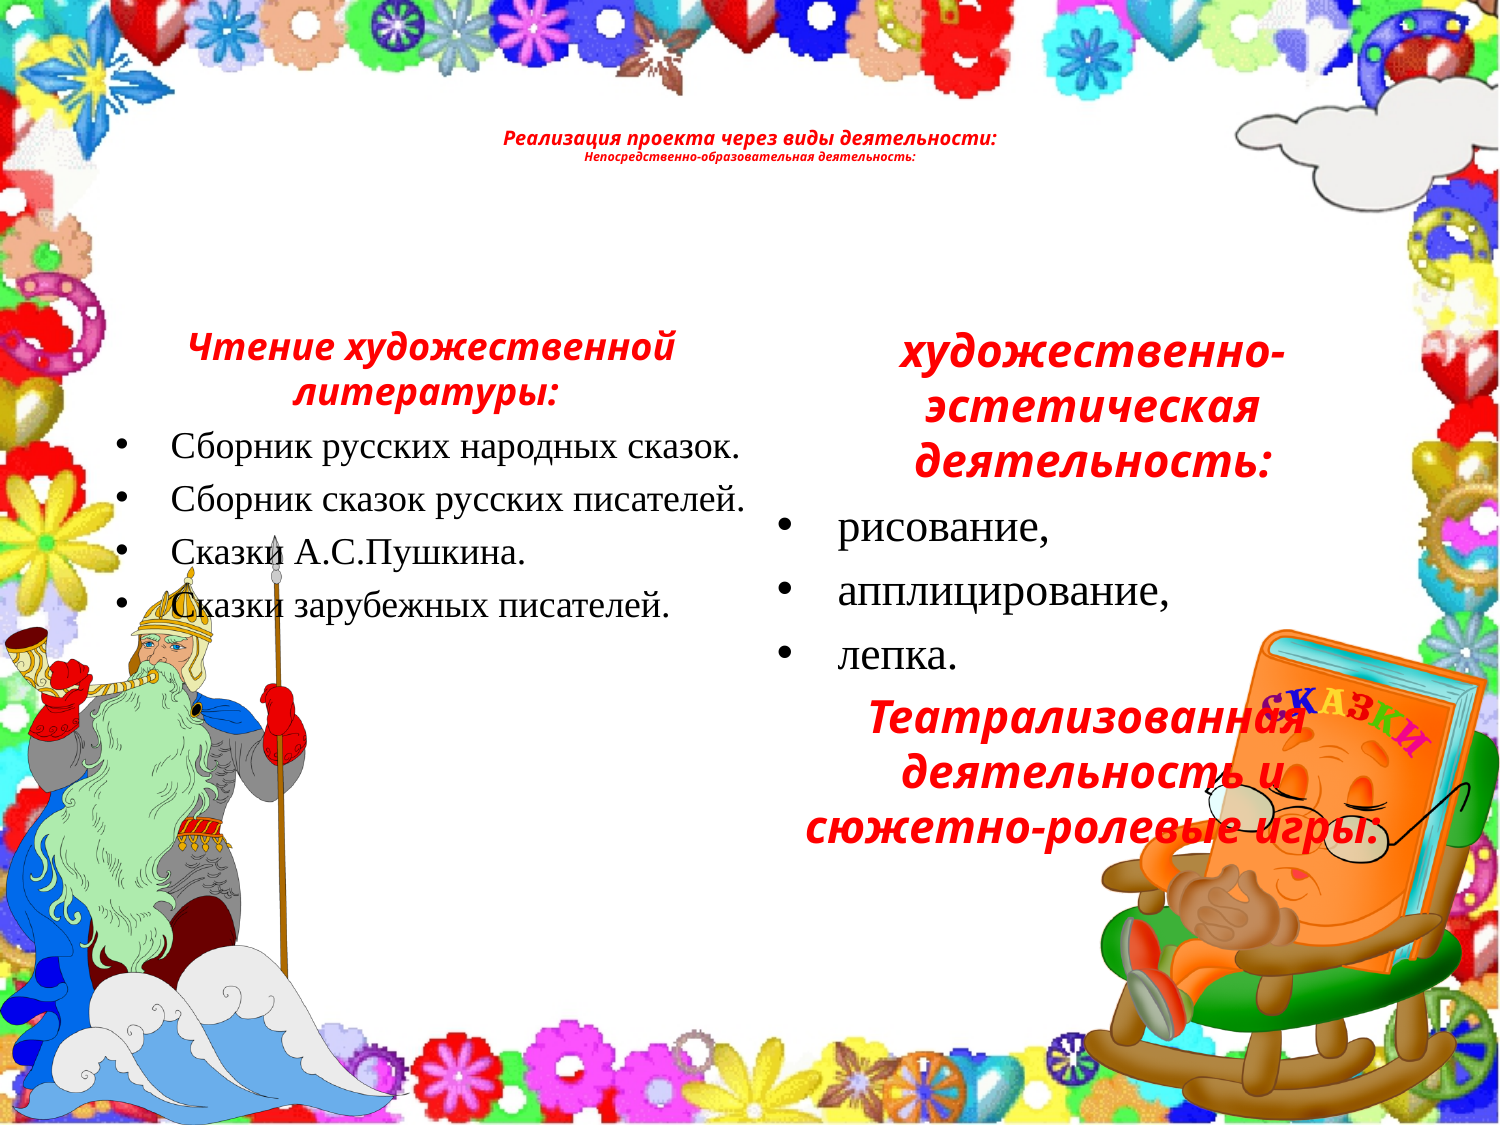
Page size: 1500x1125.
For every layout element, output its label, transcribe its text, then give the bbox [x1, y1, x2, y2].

title Реализация проекта через виды деятельности: Непосредственно-образовательная деятельность: [75, 45, 1425, 197]
picture [0, 0, 1500, 1125]
list художественно-эстетическая деятельность: рисование, апплицирование, лепка. Театрализованная деятельность и сюжетно-ролевые игры: [761, 314, 1425, 911]
list Чтение художественной литературы: Сборник русских народных сказок. Сборник сказок русских писателей. Сказки А.С.Пушкина. Сказки зарубежных писателей. [100, 314, 761, 887]
